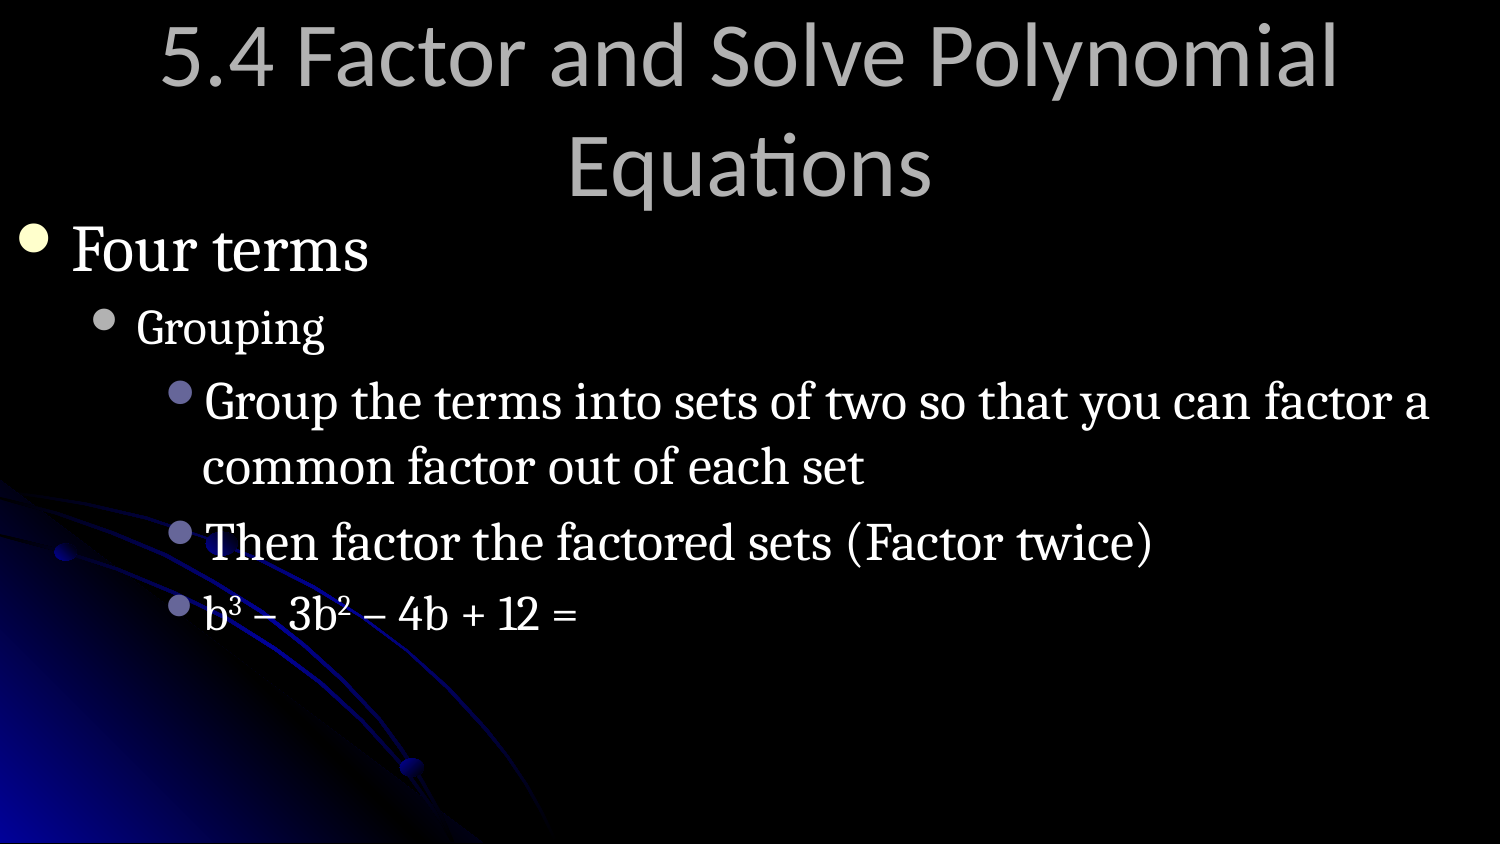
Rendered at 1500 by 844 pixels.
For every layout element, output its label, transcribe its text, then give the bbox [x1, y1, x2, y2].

list Four terms Grouping Group the terms into sets of two so that you can factor a common factor out of each set Then factor the factored sets (Factor twice) b3 – 3b2 – 4b + 12 = [0, 196, 1500, 755]
title 5.4 Factor and Solve Polynomial Equations [0, 33, 1500, 175]
